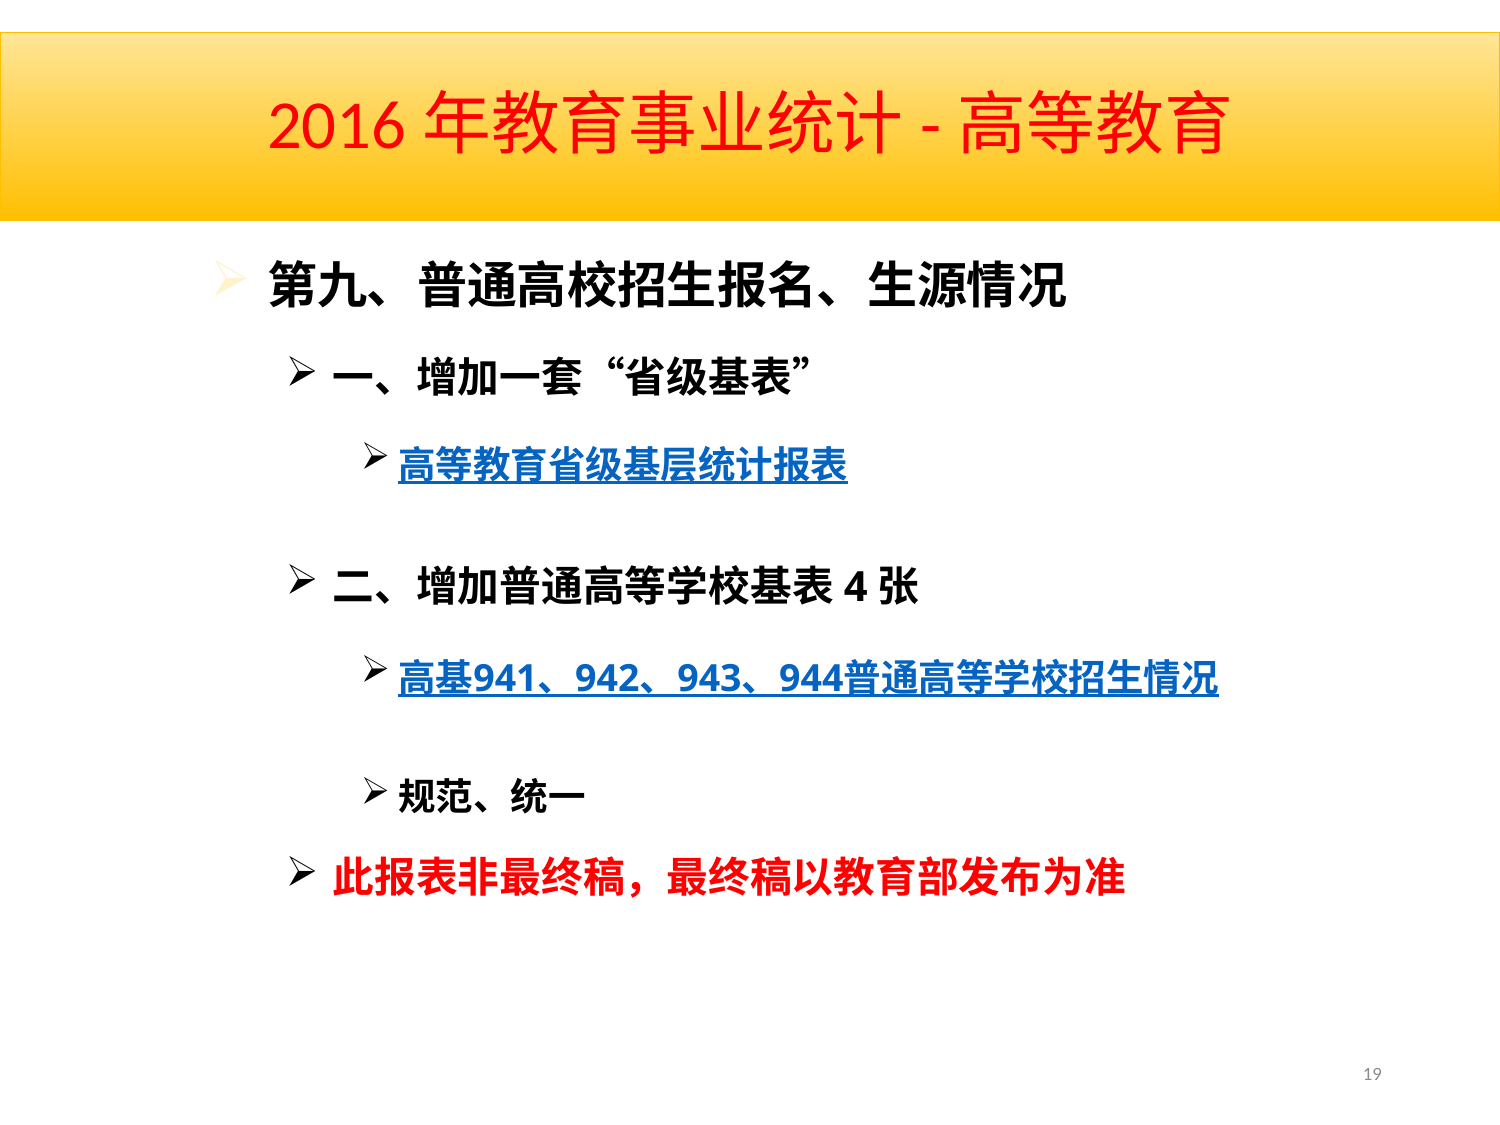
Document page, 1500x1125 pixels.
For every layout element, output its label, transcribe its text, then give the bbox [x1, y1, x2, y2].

title 2016年教育事业统计-高等教育 [0, 32, 1500, 221]
text_box 第九、普通高校招生报名、生源情况 一、增加一套“省级基表” 高等教育省级基层统计报表 二、增加普通高等学校基表4张 高基941、942、943、944普通高等学校招生情况 规范、统一 此报表非最终稿，最终稿以教育部发布为准 [195, 255, 1425, 1053]
slide_number 19 [1059, 1042, 1397, 1103]
